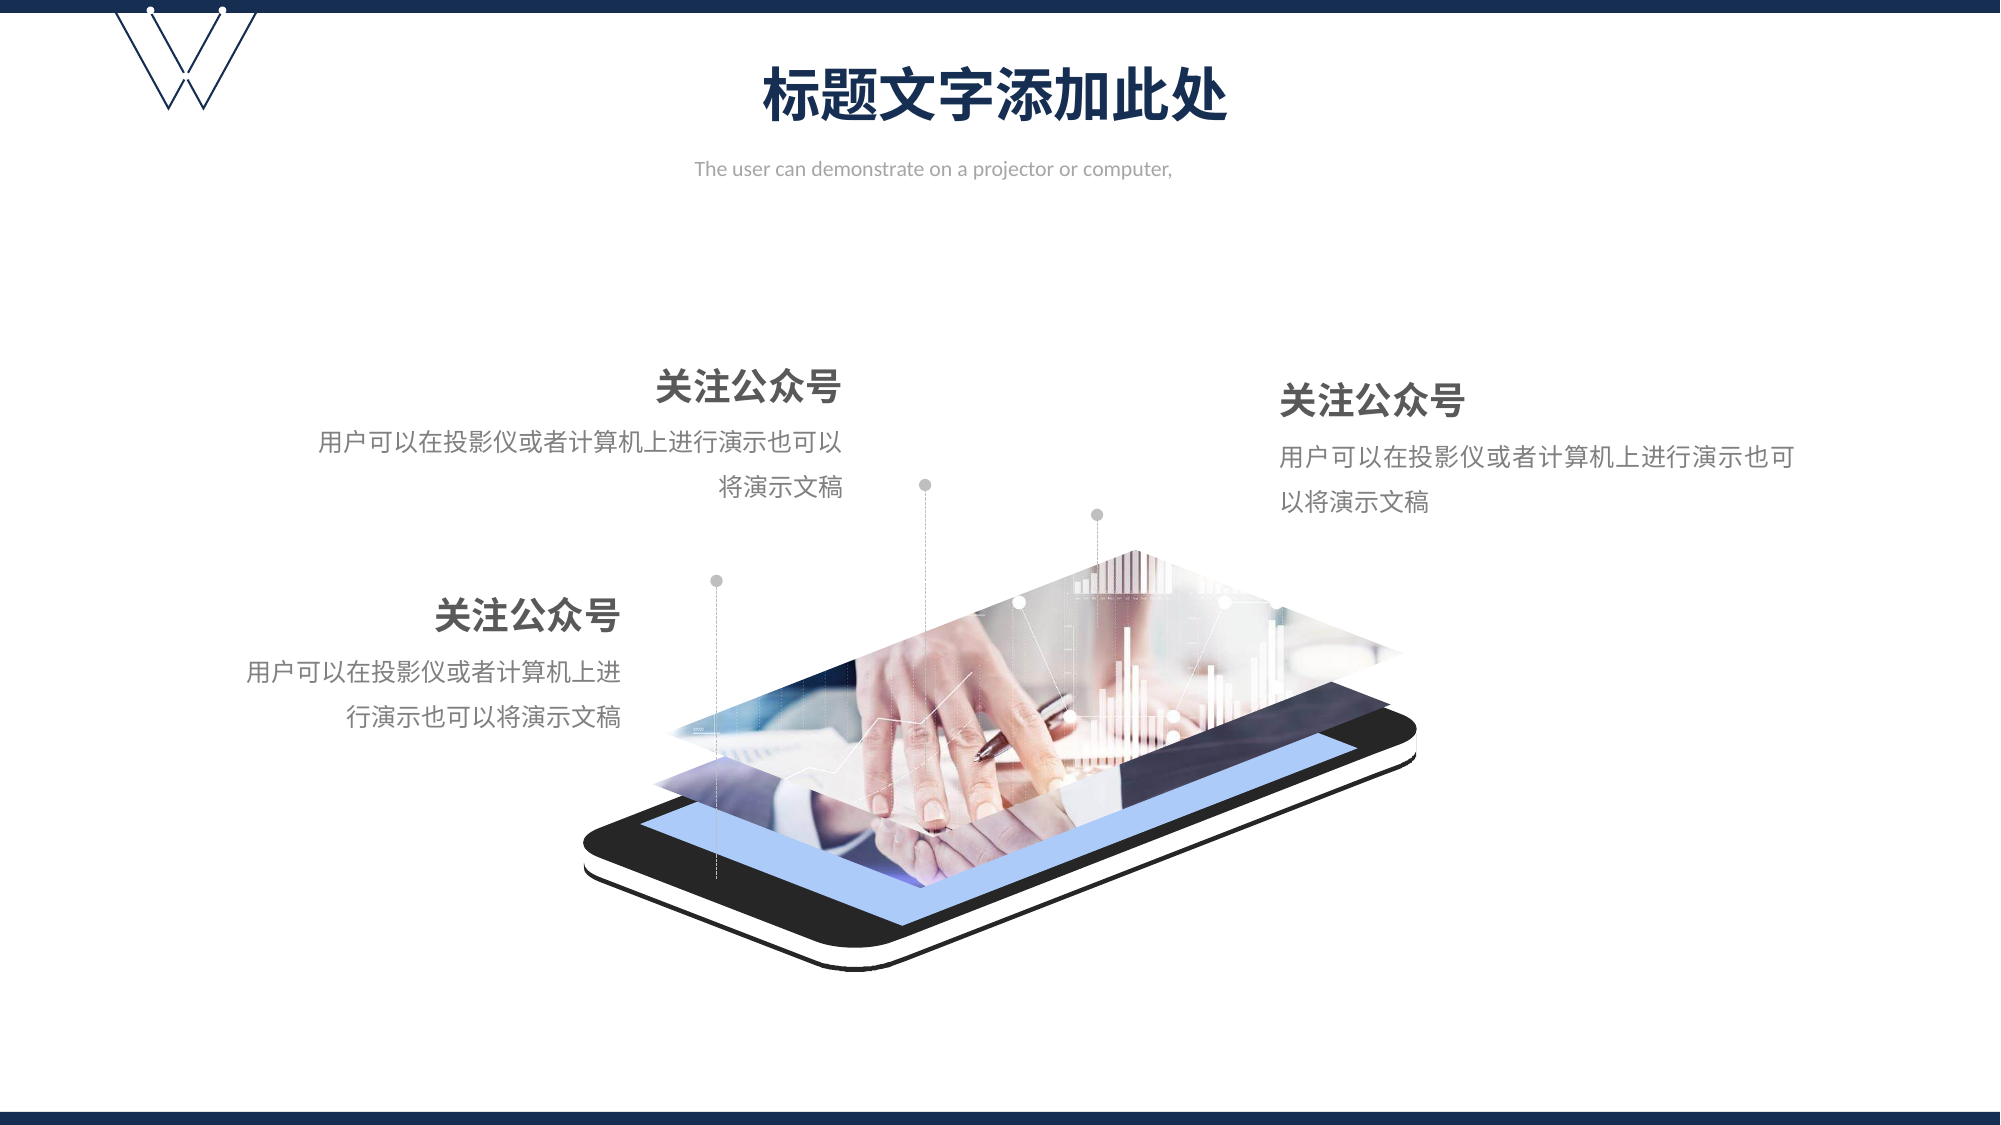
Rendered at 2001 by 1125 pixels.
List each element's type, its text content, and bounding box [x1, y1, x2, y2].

text_box 标题文字添加此处 [747, 41, 1253, 136]
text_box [295, 346, 859, 506]
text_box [1264, 360, 1811, 520]
text_box The user can demonstrate on a projector or computer, [679, 143, 1320, 189]
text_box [216, 575, 637, 735]
picture [652, 549, 1404, 889]
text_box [577, 621, 1423, 972]
